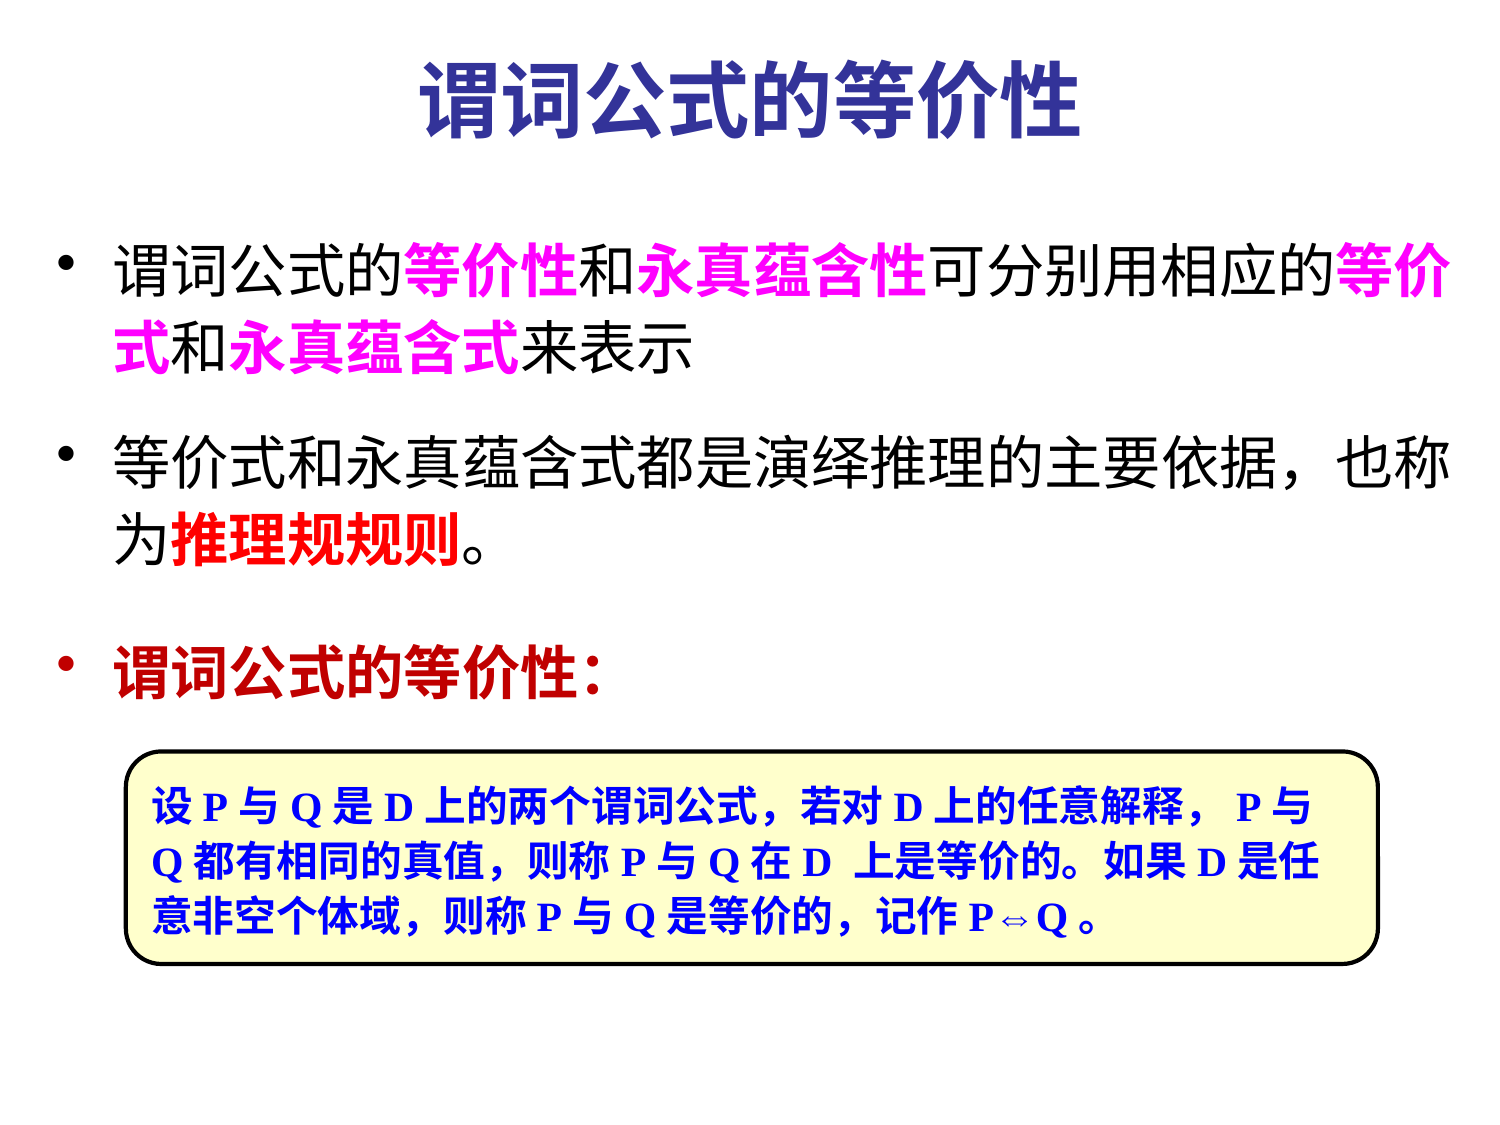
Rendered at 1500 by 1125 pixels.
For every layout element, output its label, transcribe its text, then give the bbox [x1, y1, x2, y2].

text_box 设P与Q是D上的两个谓词公式，若对D上的任意解释，P与Q都有相同的真值，则称P与Q在D 上是等价的。如果D是任意非空个体域，则称P与Q是等价的，记作P⇔Q。 [123, 749, 1381, 967]
list 谓词公式的等价性和永真蕴含性可分别用相应的等价式和永真蕴含式来表示 等价式和永真蕴含式都是演绎推理的主要依据，也称为推理规规则。 谓词公式的等价性： [41, 220, 1471, 1094]
title 谓词公式的等价性 [0, 0, 1500, 197]
